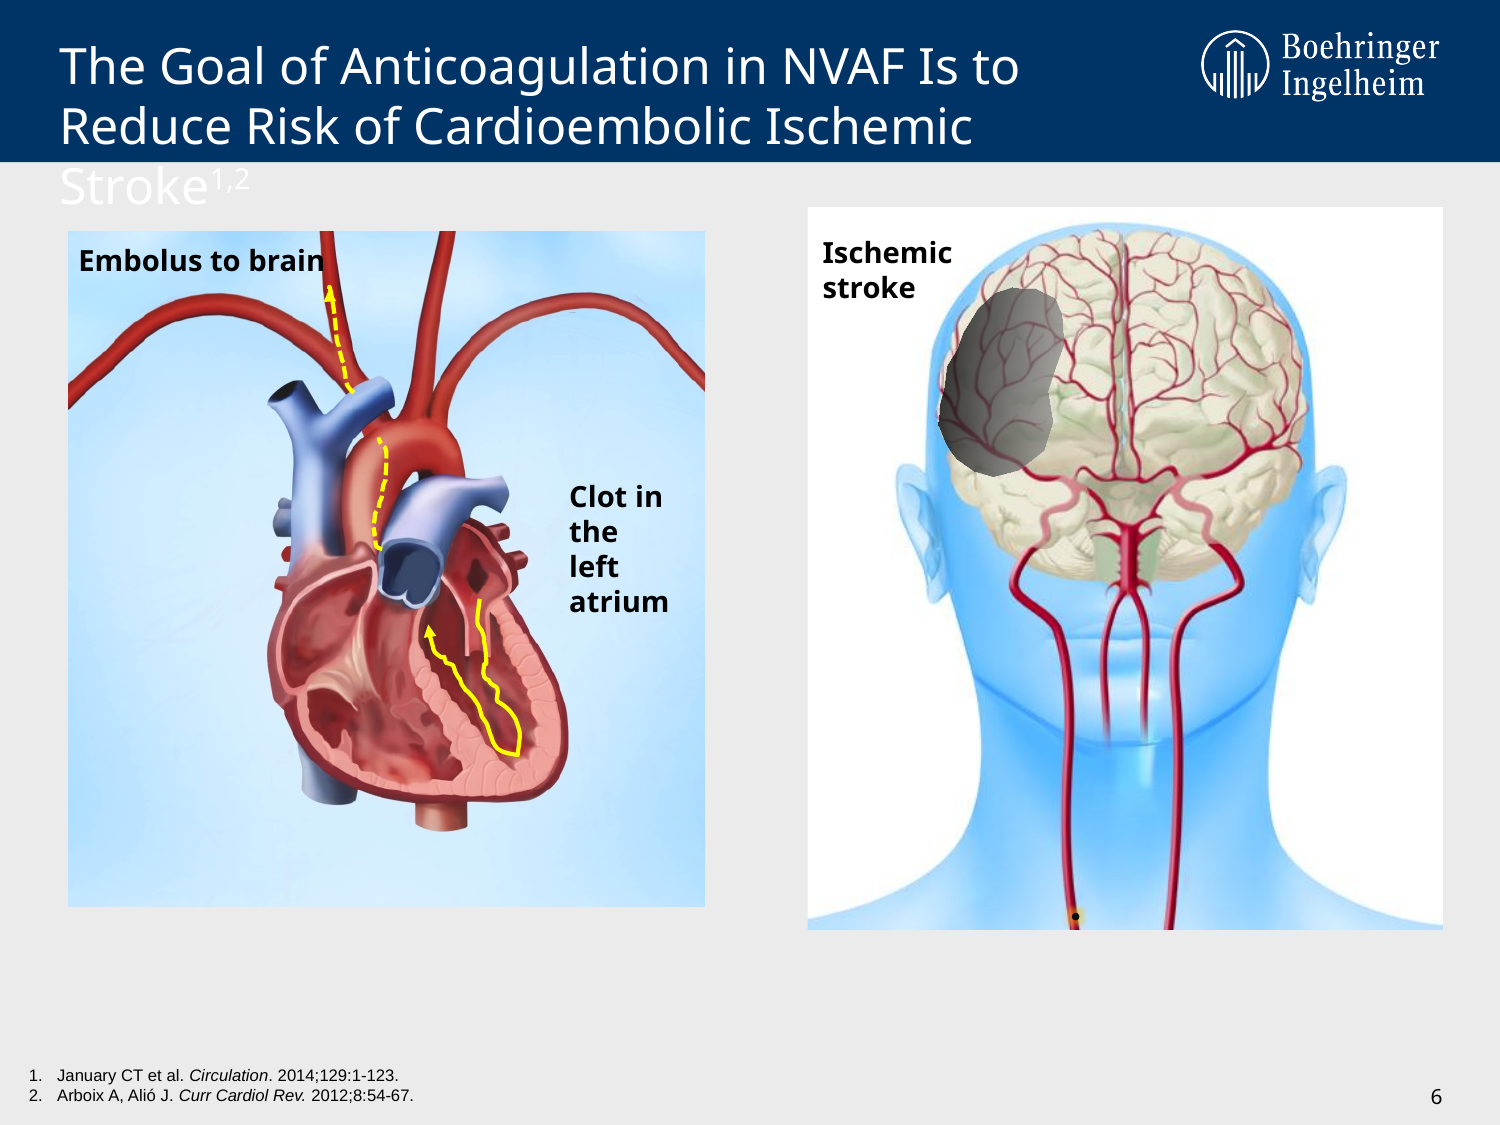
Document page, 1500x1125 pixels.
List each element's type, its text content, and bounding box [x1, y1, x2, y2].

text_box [67, 230, 706, 907]
slide_number 6 [1294, 1082, 1443, 1113]
text_box January CT et al. Circulation. 2014;129:1-123. Arboix A, Alió J. Curr Cardiol Rev. 2012;8:54-67. [14, 1012, 1442, 1112]
text_box Embolus to brain [55, 234, 63, 285]
picture [807, 207, 1444, 930]
title The Goal of Anticoagulation in NVAF Is to Reduce Risk of Cardioembolic Ischemic Stroke1,2 [59, 34, 1172, 146]
picture [1200, 29, 1441, 103]
